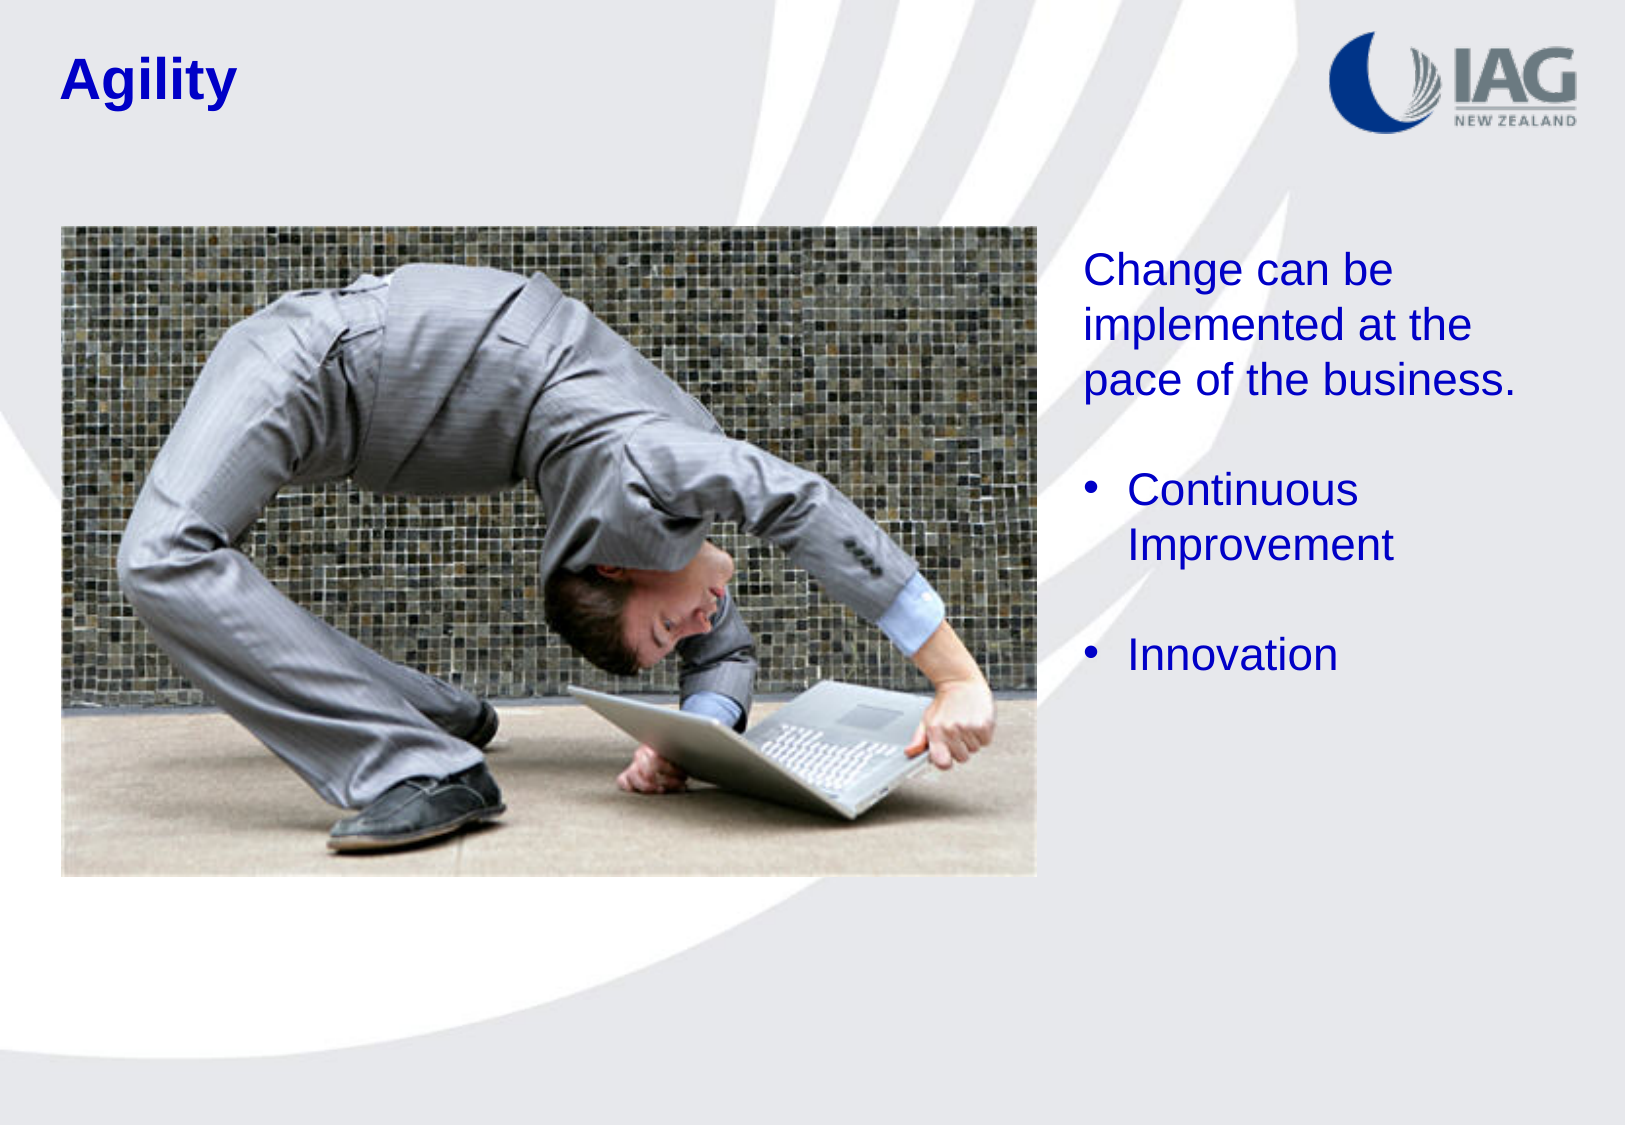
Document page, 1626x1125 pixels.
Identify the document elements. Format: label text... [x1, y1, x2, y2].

text_box Change can be implemented at the pace of the business. Continuous Improvement Innovation [1068, 232, 1577, 687]
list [61, 226, 1038, 877]
title Agility [43, 41, 1112, 131]
picture [0, 0, 1625, 1125]
